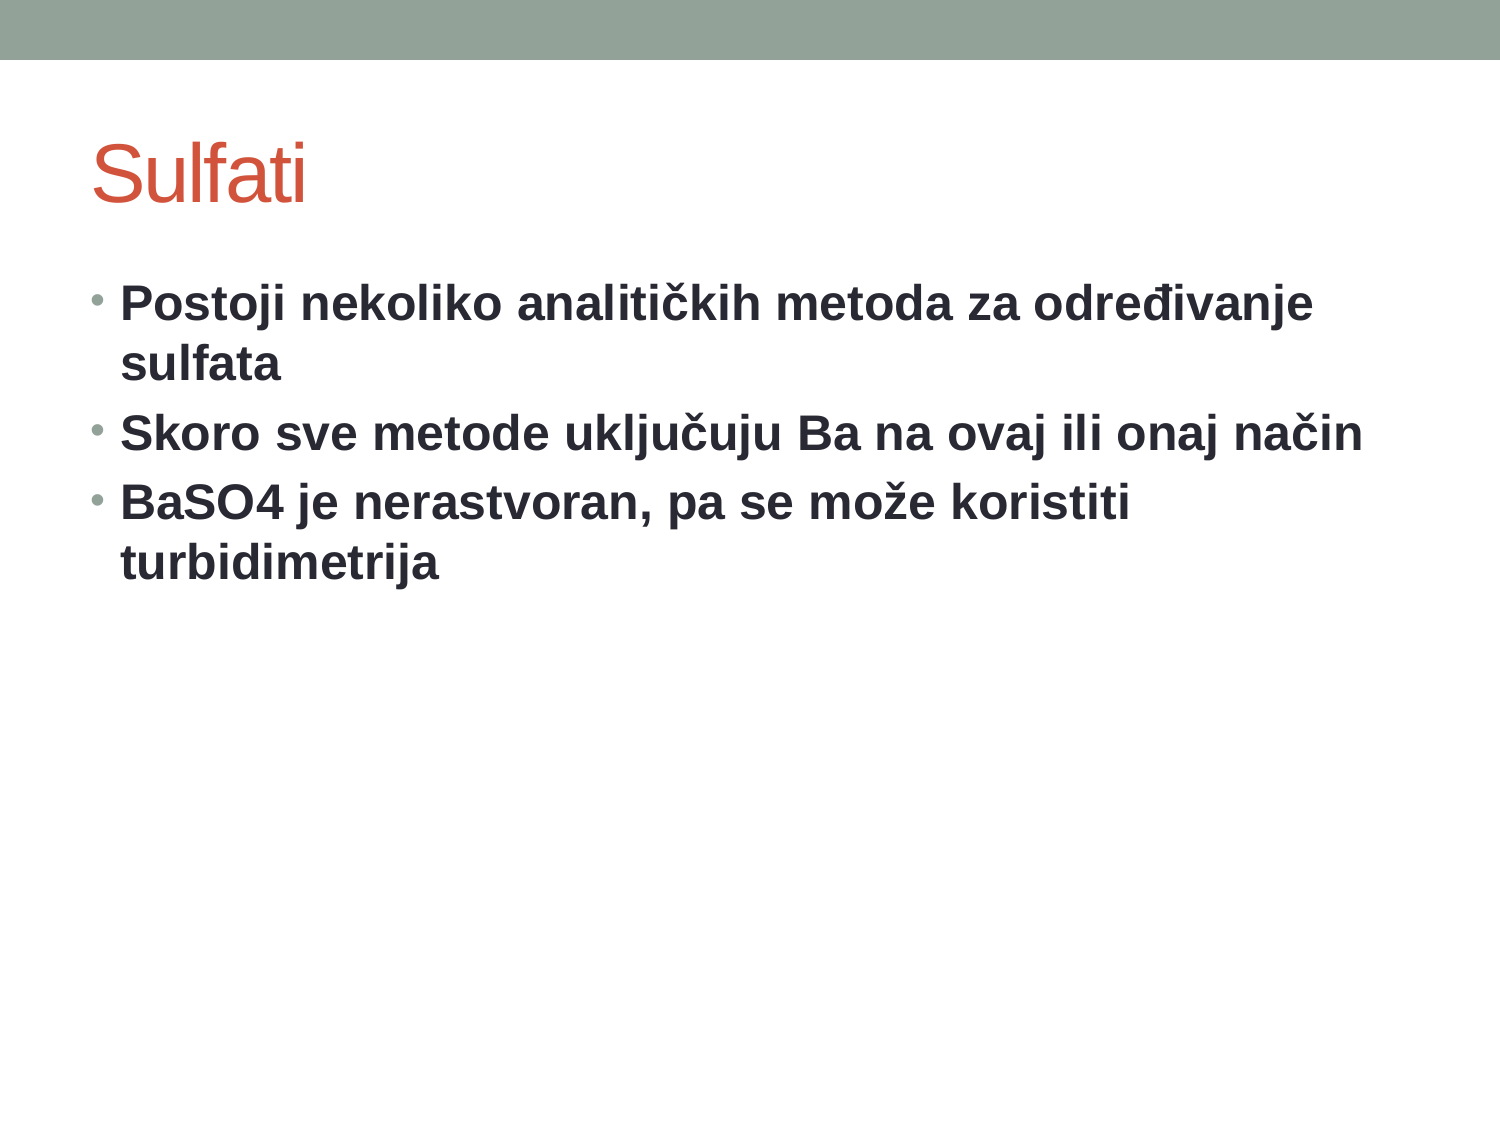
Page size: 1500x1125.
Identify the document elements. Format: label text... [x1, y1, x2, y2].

list Postoji nekoliko analitičkih metoda za određivanje sulfata Skoro sve metode uključuju Ba na ovaj ili onaj način BaSO4 je nerastvoran, pa se može koristiti turbidimetrija [75, 262, 1425, 1063]
title Sulfati [75, 87, 1425, 250]
